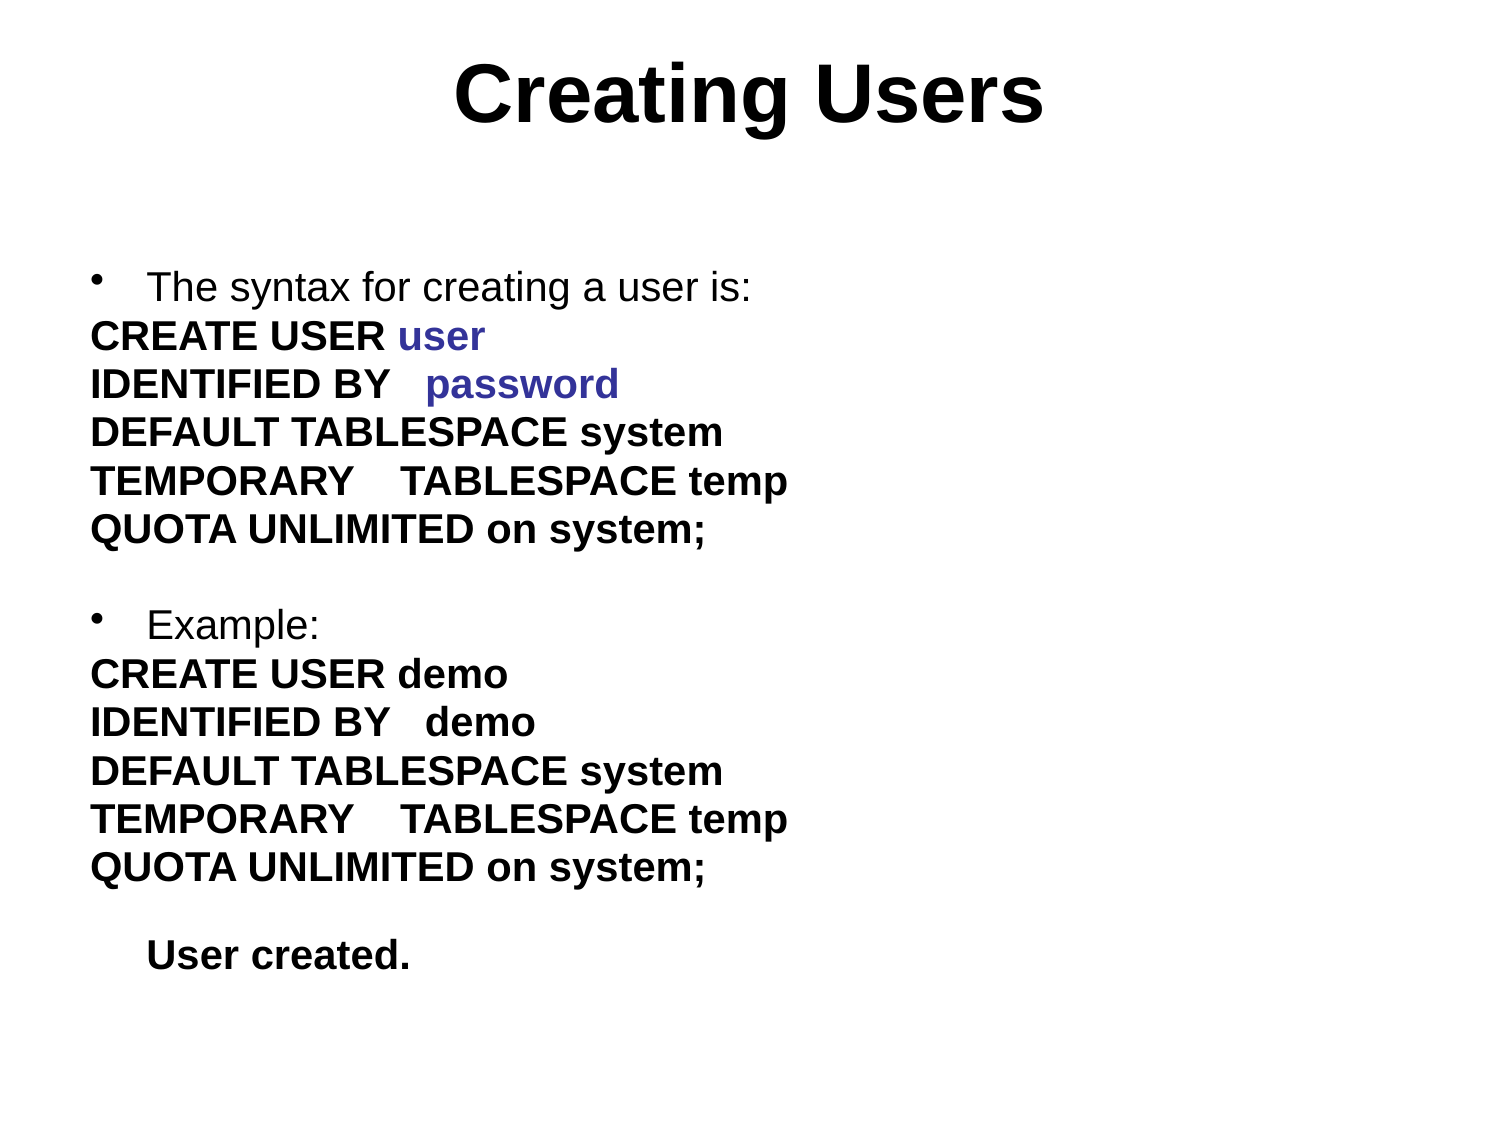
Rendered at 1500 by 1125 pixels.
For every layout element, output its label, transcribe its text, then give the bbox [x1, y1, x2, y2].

list The syntax for creating a user is: CREATE USER user IDENTIFIED BY password DEFAULT TABLESPACE system TEMPORARY TABLESPACE temp QUOTA UNLIMITED on system; Example: CREATE USER demo IDENTIFIED BY demo DEFAULT TABLESPACE system TEMPORARY TABLESPACE temp QUOTA UNLIMITED on system; User created. [74, 262, 1426, 1048]
title Creating Users [74, 44, 1426, 233]
